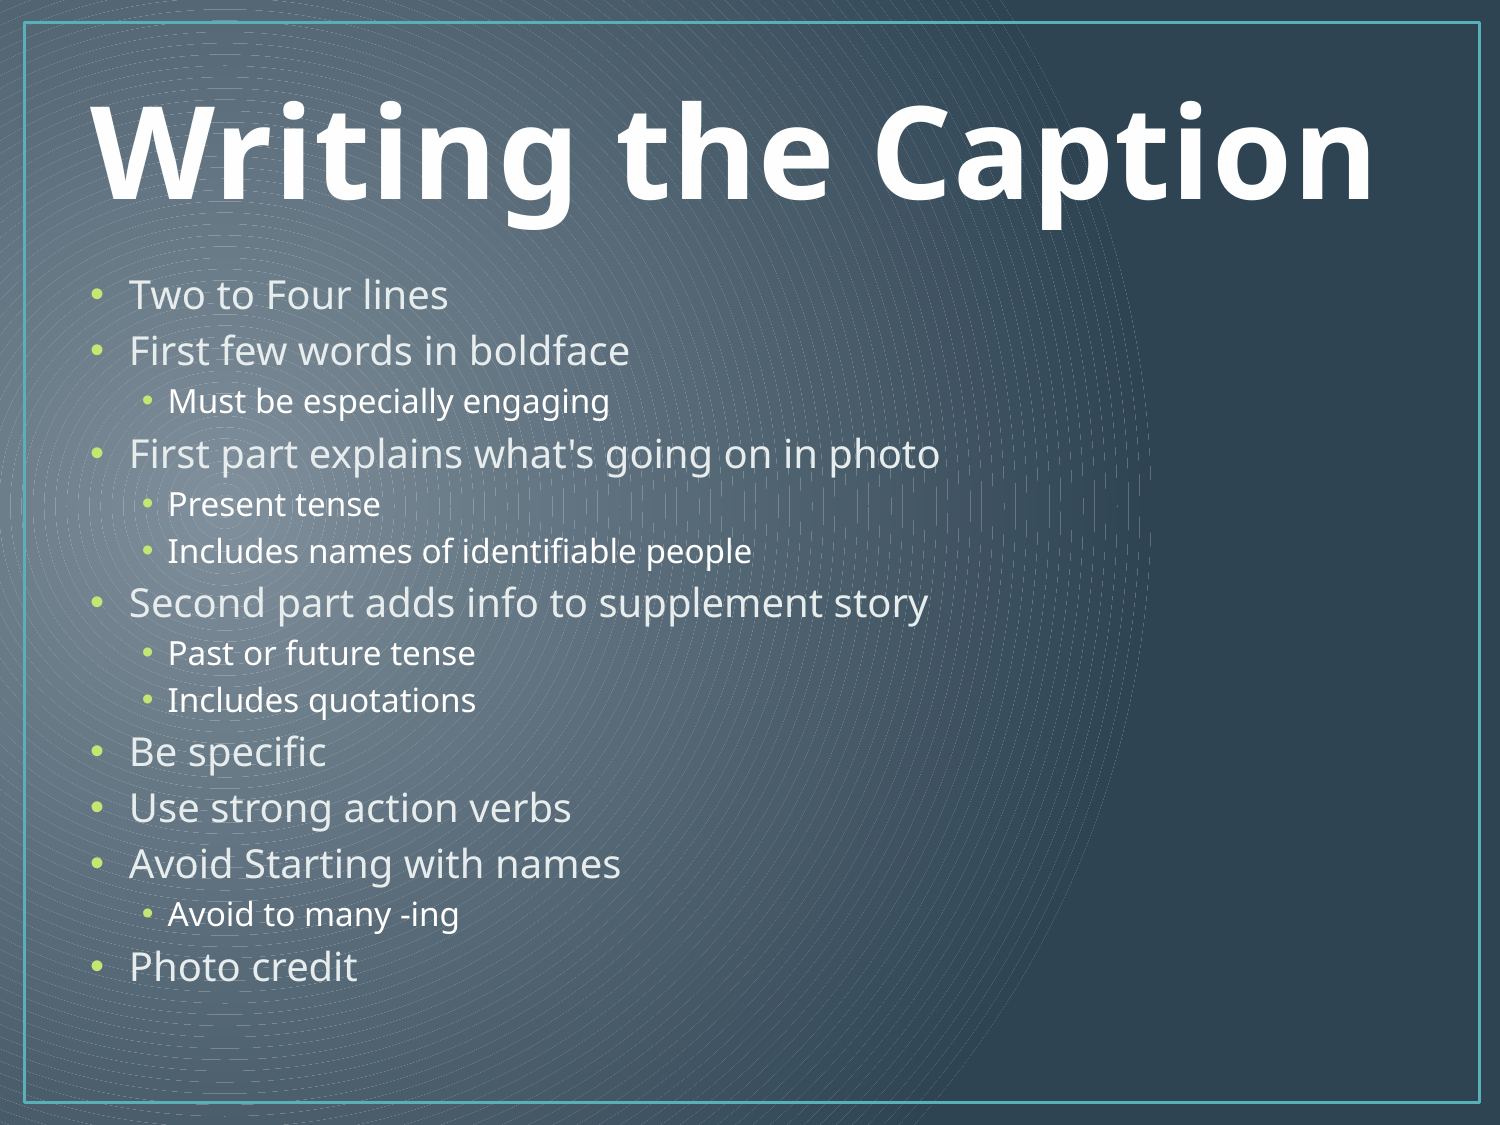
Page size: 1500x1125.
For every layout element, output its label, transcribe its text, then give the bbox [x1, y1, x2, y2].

list Two to Four lines First few words in boldface Must be especially engaging First part explains what's going on in photo Present tense Includes names of identifiable people Second part adds info to supplement story Past or future tense Includes quotations Be specific Use strong action verbs Avoid Starting with names Avoid to many -ing Photo credit [75, 262, 1425, 1005]
title Writing the Caption [75, 45, 1425, 233]
